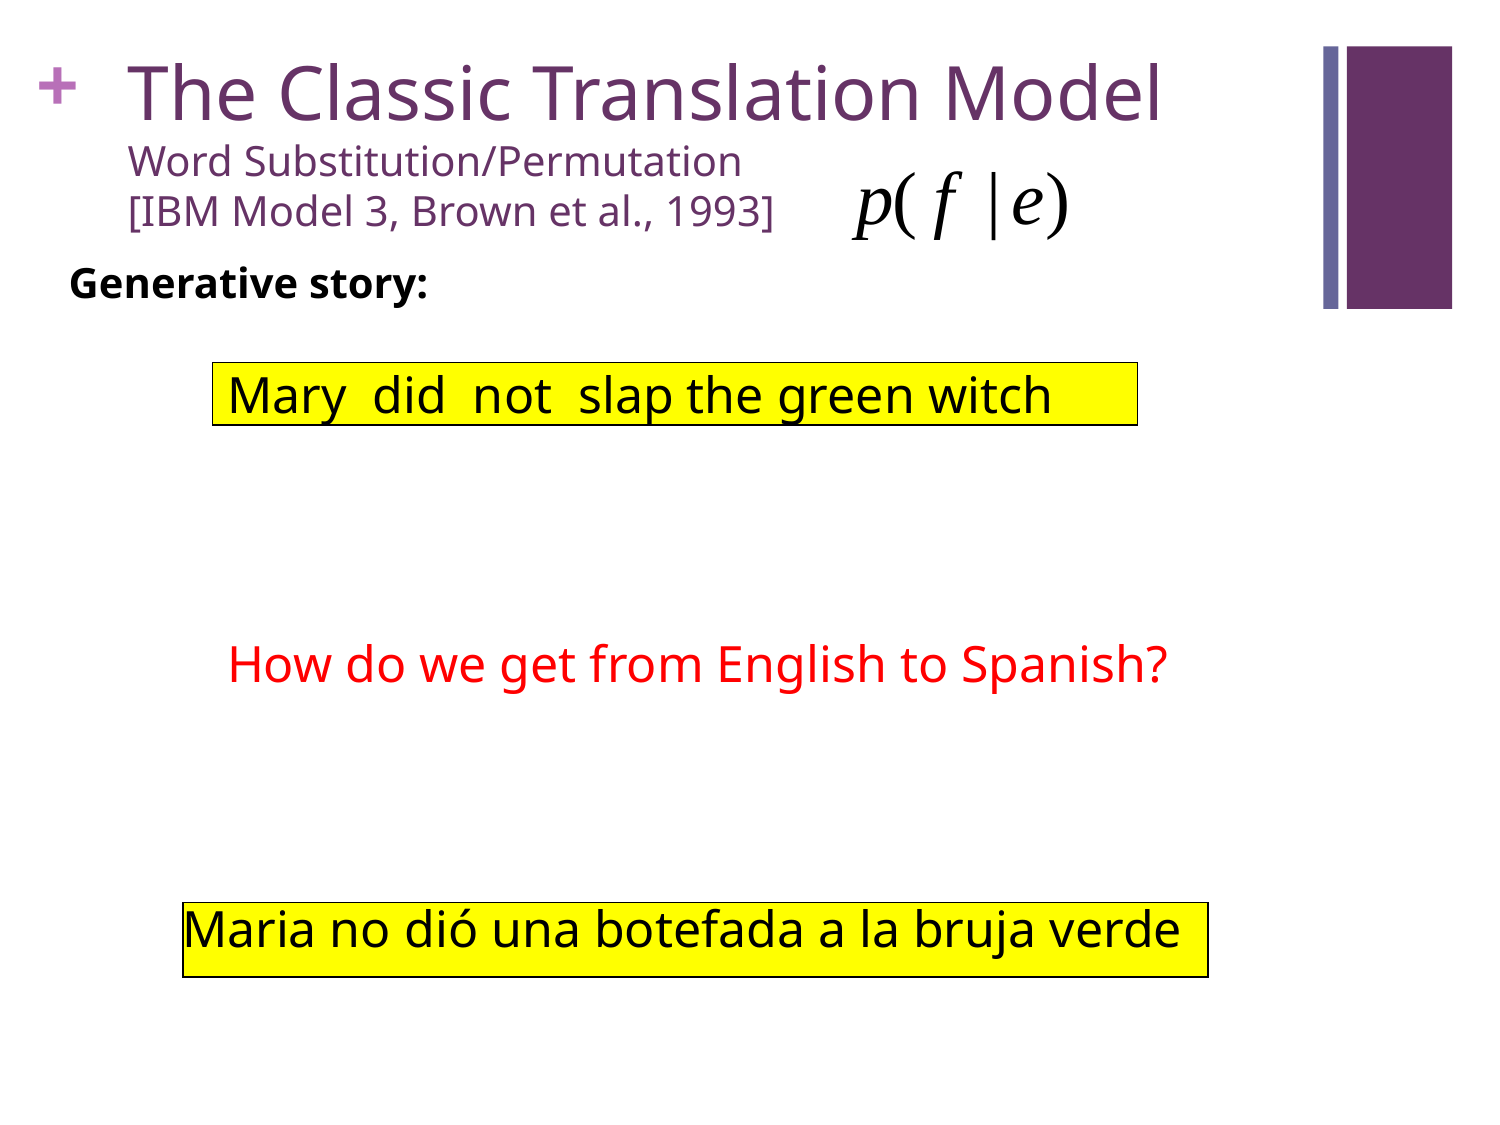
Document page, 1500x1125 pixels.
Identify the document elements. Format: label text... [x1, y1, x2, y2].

text_box Mary did not slap the green witch [212, 362, 1138, 425]
text_box Generative story: [53, 249, 444, 315]
text_box [182, 902, 1208, 978]
text_box Maria no dió una botefada a la bruja verde [167, 889, 1198, 965]
title The Classic Translation Model Word Substitution/Permutation [IBM Model 3, Brown et al., 1993] [112, 37, 1500, 225]
text_box How do we get from English to Spanish? [212, 624, 1275, 700]
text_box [836, 161, 1076, 251]
